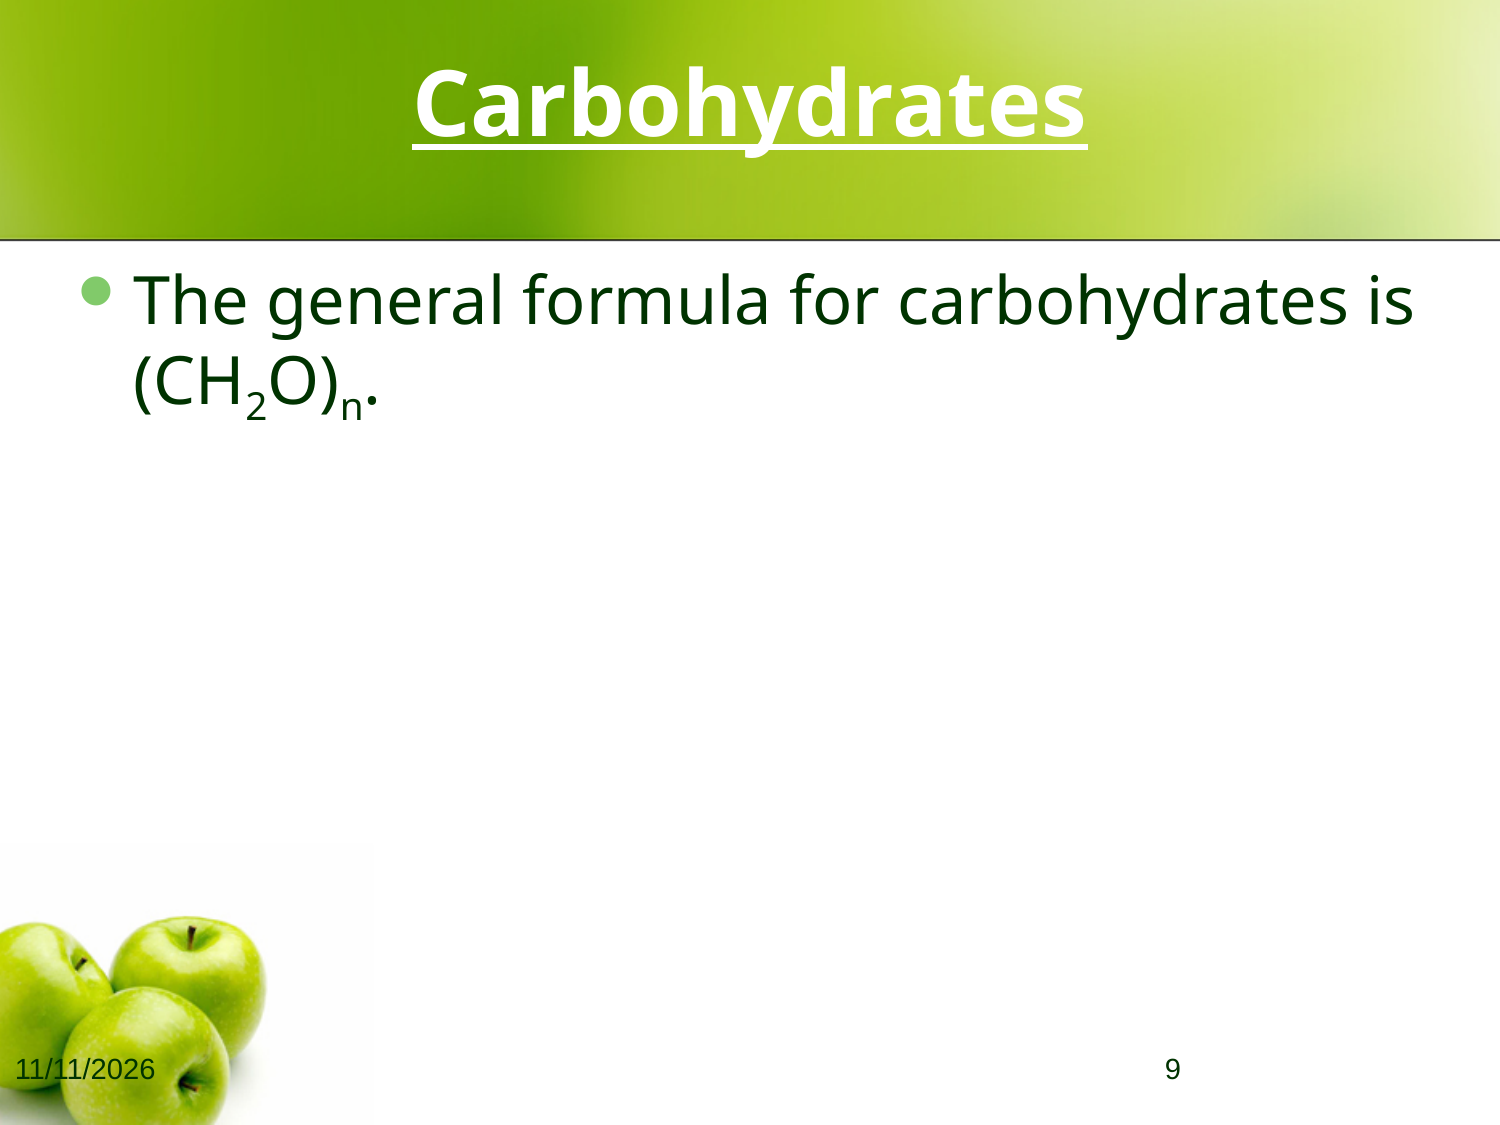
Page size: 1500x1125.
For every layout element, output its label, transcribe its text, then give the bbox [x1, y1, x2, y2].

title Carbohydrates [62, 24, 1438, 176]
list The general formula for carbohydrates is (CH2O)n. [62, 249, 1438, 913]
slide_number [0, 1042, 350, 1103]
picture [0, 0, 1500, 1125]
slide_number 9 [1149, 1042, 1500, 1103]
